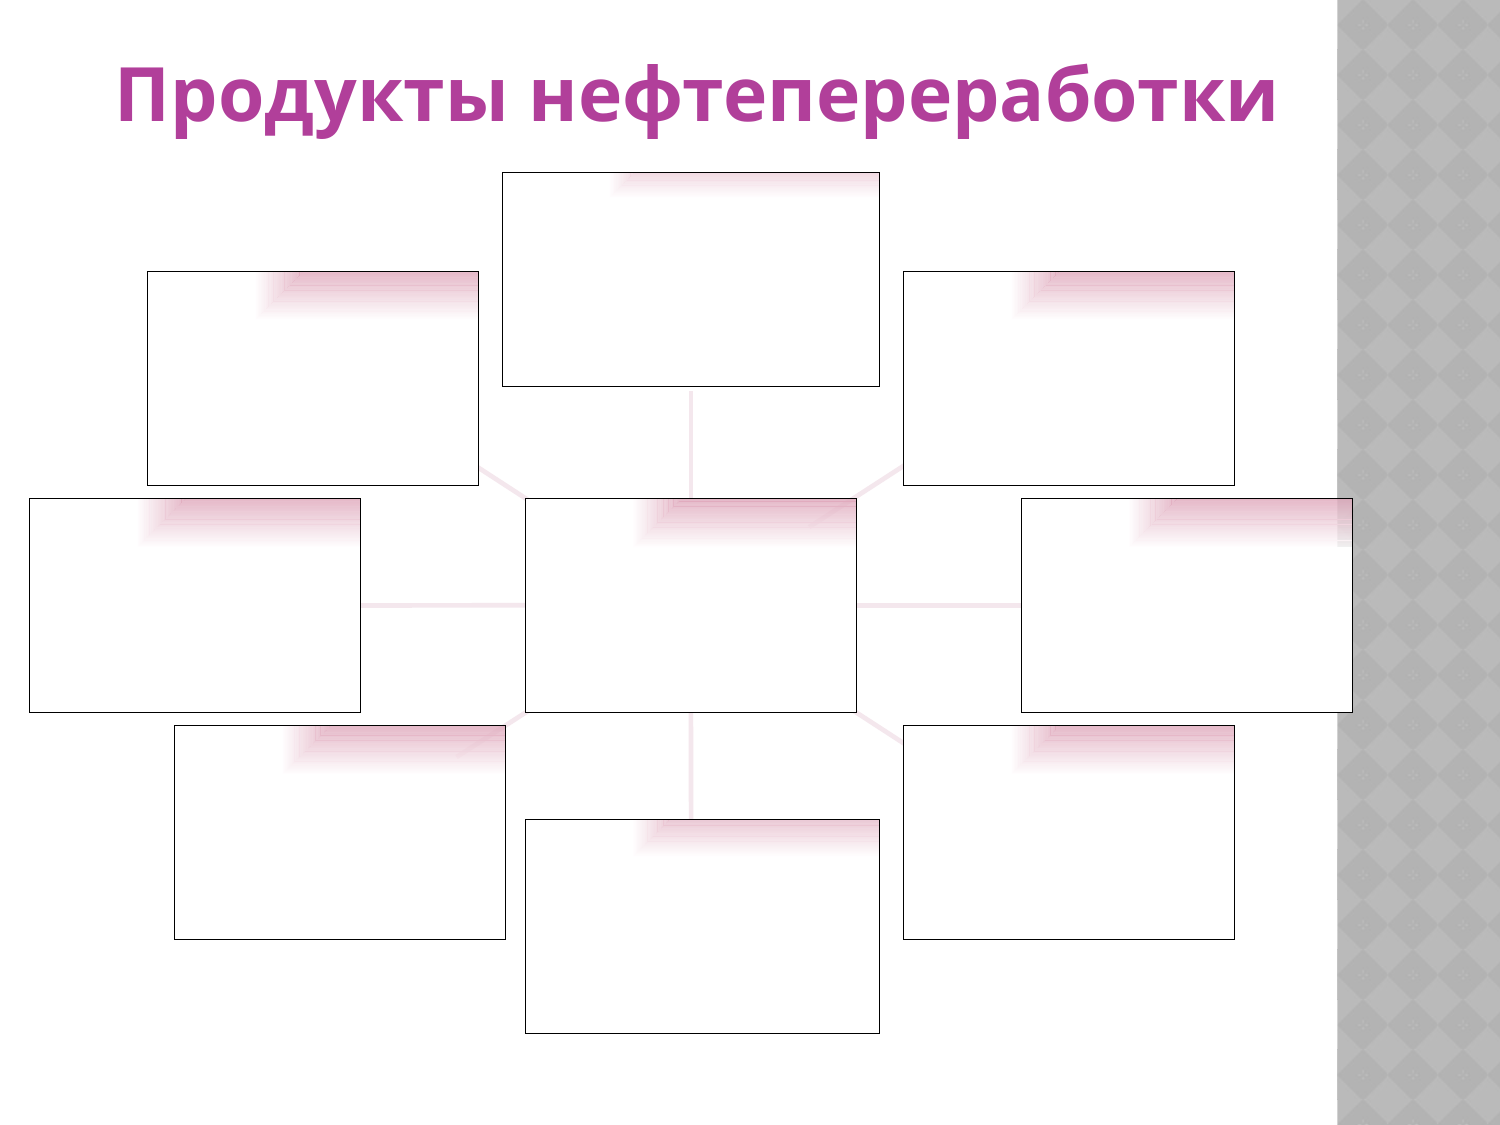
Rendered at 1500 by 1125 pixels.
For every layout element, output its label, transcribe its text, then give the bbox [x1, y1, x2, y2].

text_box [28, 172, 1353, 1036]
text_box Продукты нефтепереработки [0, 46, 1396, 137]
